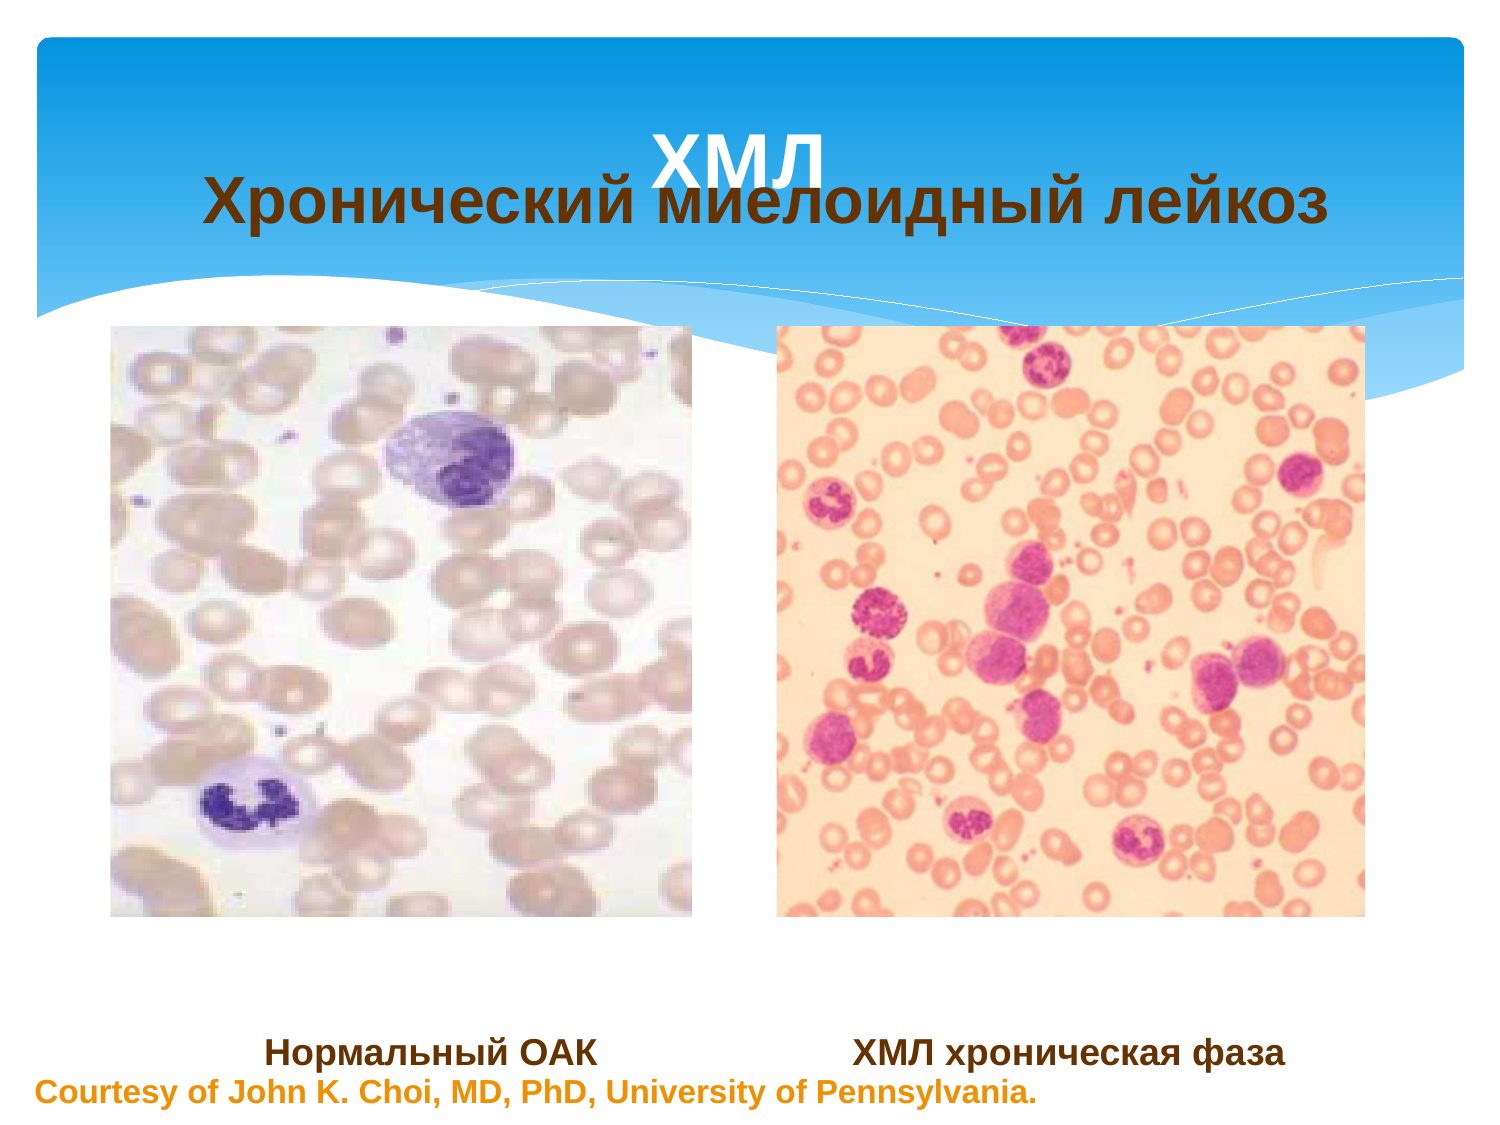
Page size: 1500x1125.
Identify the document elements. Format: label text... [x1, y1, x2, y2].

text_box Courtesy of John K. Choi, MD, PhD, University of Pennsylvania. [19, 1062, 1054, 1118]
text_box Хронический миелоидный лейкоз [187, 149, 1362, 245]
text_box ХМЛ хроническая фаза [785, 1020, 1353, 1081]
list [110, 326, 693, 918]
picture [776, 326, 1366, 918]
title ХМЛ [75, 55, 1425, 261]
text_box Нормальный ОАК [147, 1020, 715, 1081]
